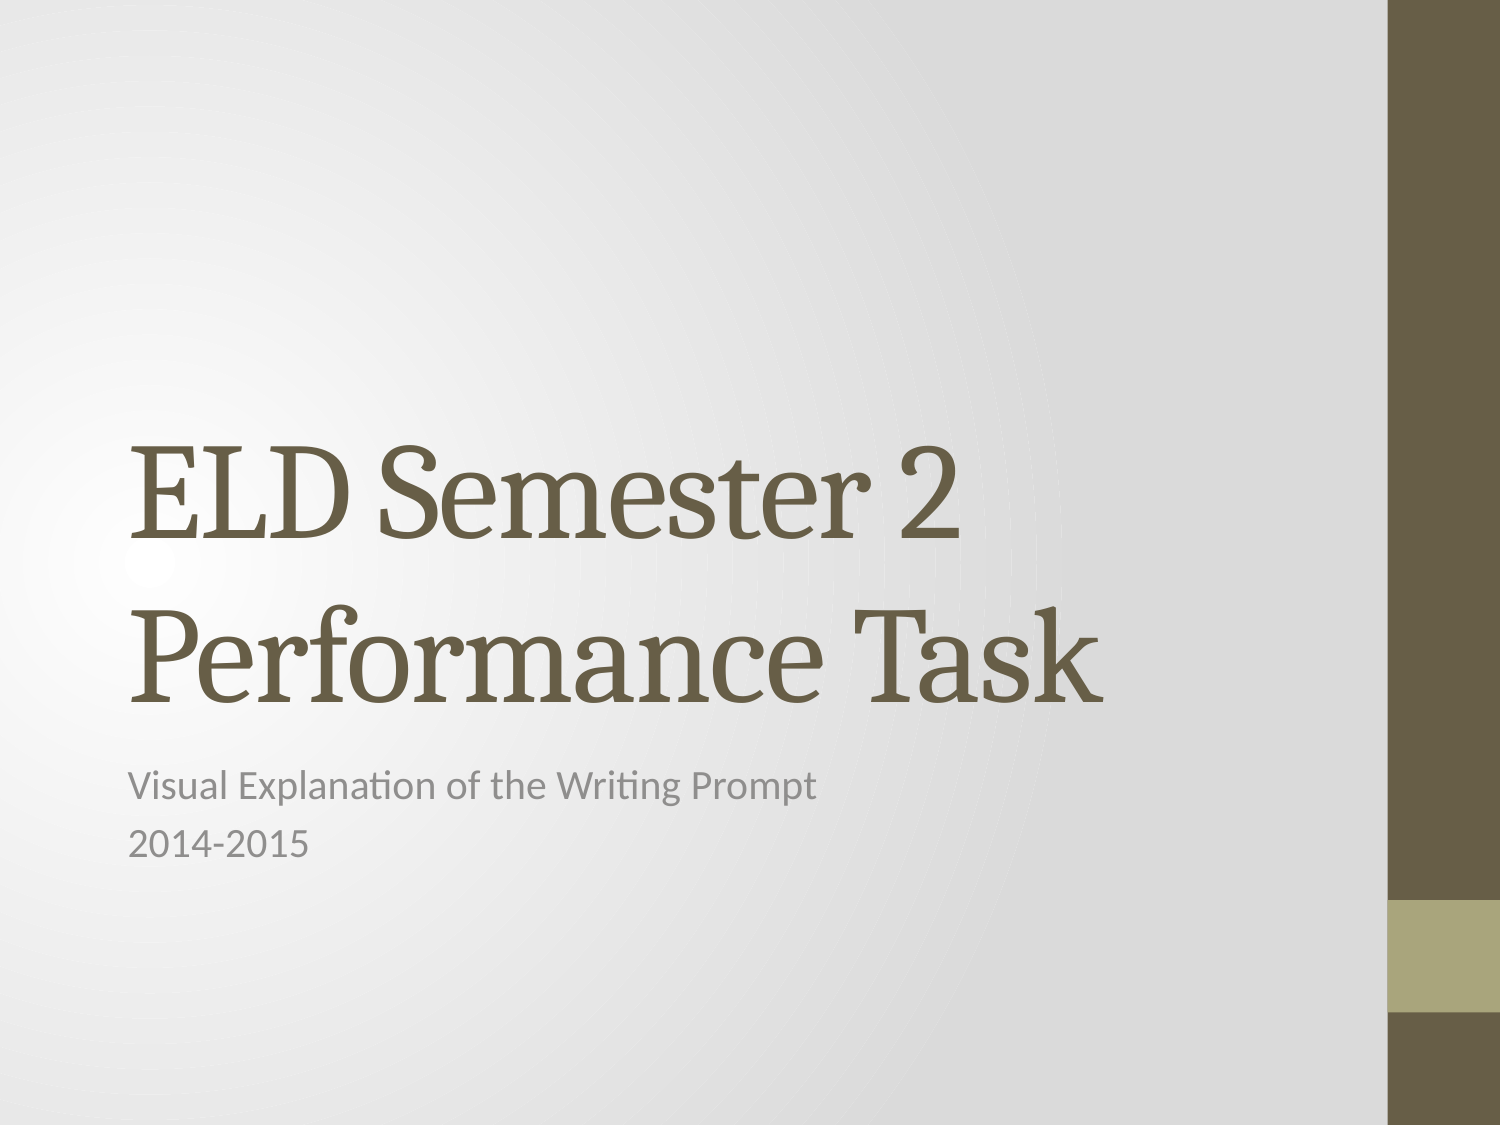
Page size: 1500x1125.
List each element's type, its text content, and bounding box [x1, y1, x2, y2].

subtitle Visual Explanation of the Writing Prompt 2014-2015 [112, 750, 1173, 925]
title ELD Semester 2 Performance Task [112, 312, 1350, 738]
